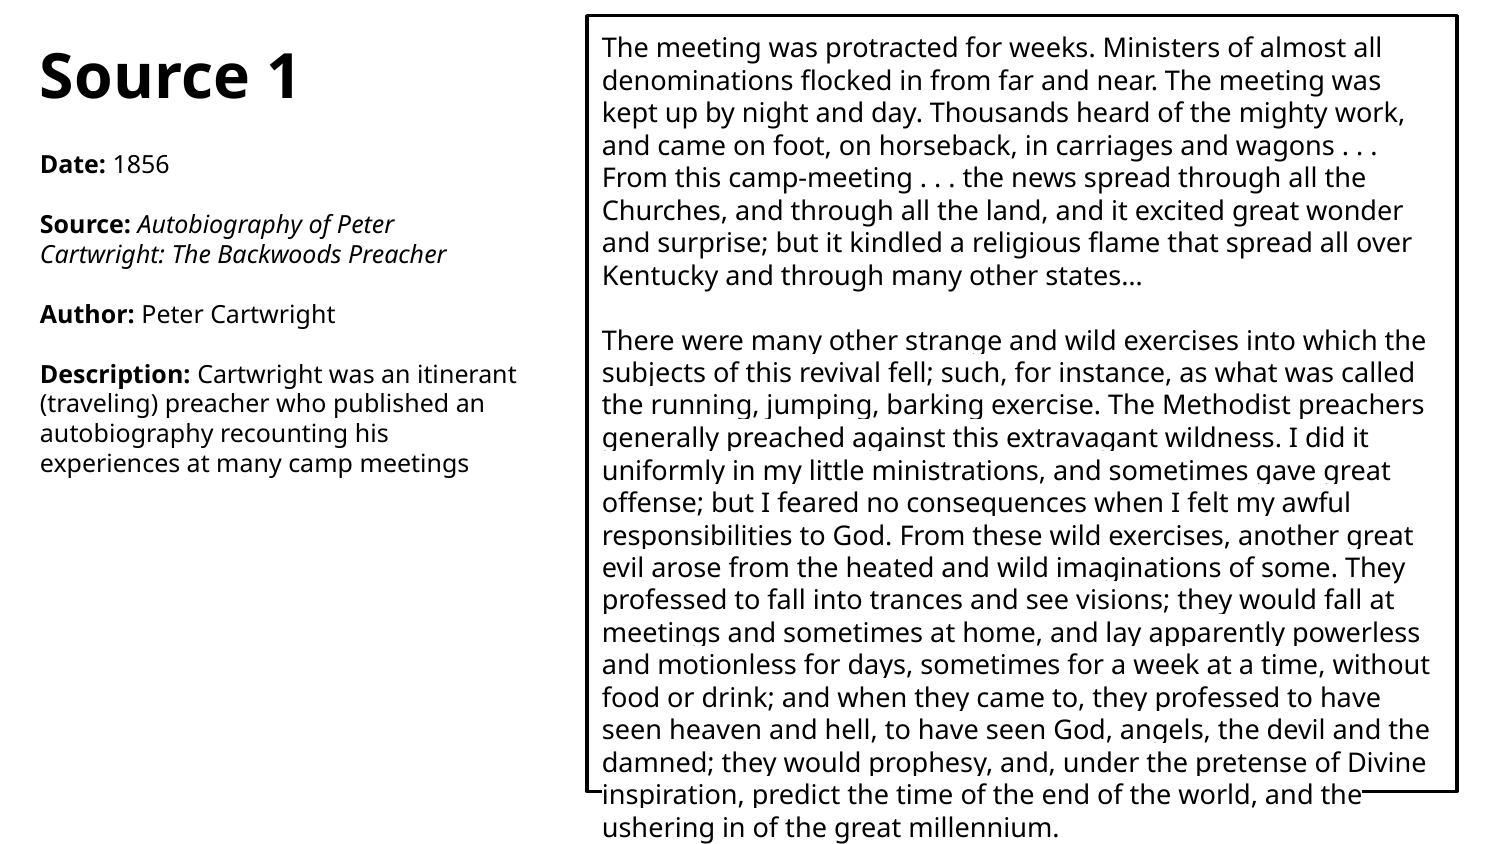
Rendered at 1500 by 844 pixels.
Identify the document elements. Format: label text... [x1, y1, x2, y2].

text_box The meeting was protracted for weeks. Ministers of almost all denominations flocked in from far and near. The meeting was kept up by night and day. Thousands heard of the mighty work, and came on foot, on horseback, in carriages and wagons . . . From this camp-meeting . . . the news spread through all the Churches, and through all the land, and it excited great wonder and surprise; but it kindled a religious flame that spread all over Kentucky and through many other states… There were many other strange and wild exercises into which the subjects of this revival fell; such, for instance, as what was called the running, jumping, barking exercise. The Methodist preachers generally preached against this extravagant wildness. I did it uniformly in my little ministrations, and sometimes gave great offense; but I feared no consequences when I felt my awful responsibilities to God. From these wild exercises, another great evil arose from the heated and wild imaginations of some. They professed to fall into trances and see visions; they would fall at meetings and sometimes at home, and lay apparently powerless and motionless for days, sometimes for a week at a time, without food or drink; and when they came to, they professed to have seen heaven and hell, to have seen God, angels, the devil and the damned; they would prophesy, and, under the pretense of Divine inspiration, predict the time of the end of the world, and the ushering in of the great millennium. [586, 15, 1458, 792]
text_box Source 1 Date: 1856 Source: Autobiography of Peter Cartwright: The Backwoods Preacher Author: Peter Cartwright Description: Cartwright was an itinerant (traveling) preacher who published an autobiography recounting his experiences at many camp meetings [24, 21, 534, 749]
